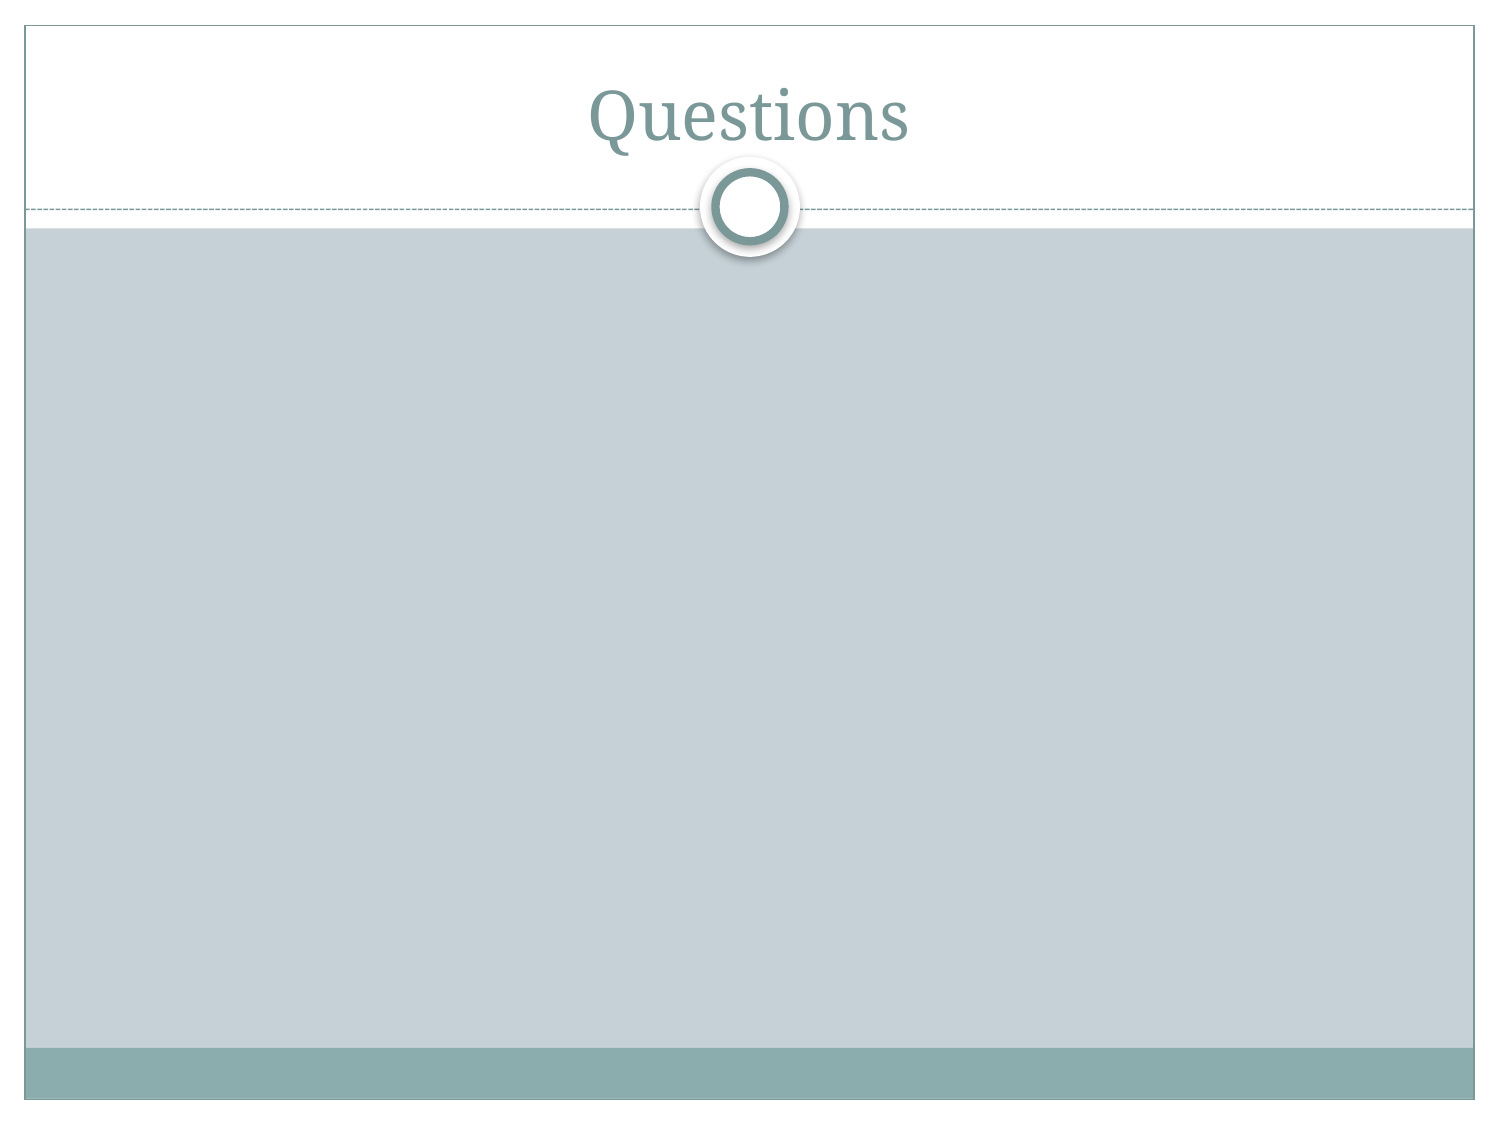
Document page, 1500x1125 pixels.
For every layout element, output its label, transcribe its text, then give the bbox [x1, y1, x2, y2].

title Questions [49, 37, 1450, 162]
